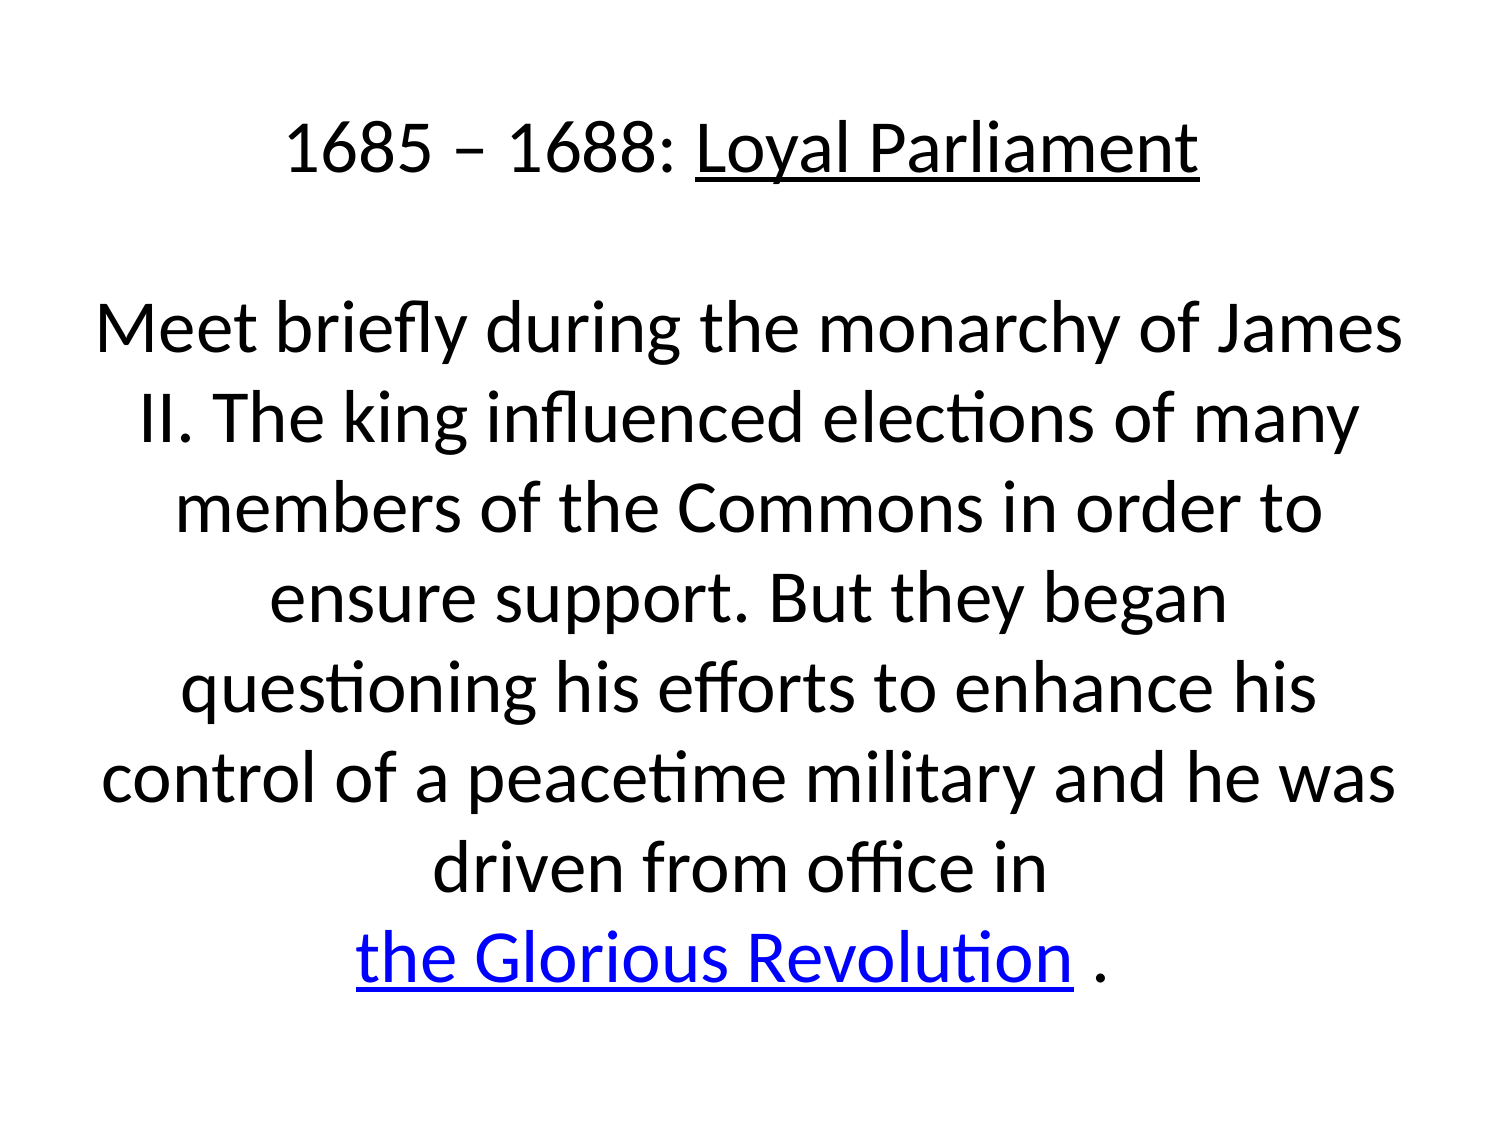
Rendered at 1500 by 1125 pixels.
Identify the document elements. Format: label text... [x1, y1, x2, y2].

title 1685 – 1688: Loyal Parliament Meet briefly during the monarchy of James II. The king influenced elections of many members of the Commons in order to ensure support. But they began questioning his efforts to enhance his control of a peacetime military and he was driven from office in the Glorious Revolution . [74, 44, 1426, 1051]
